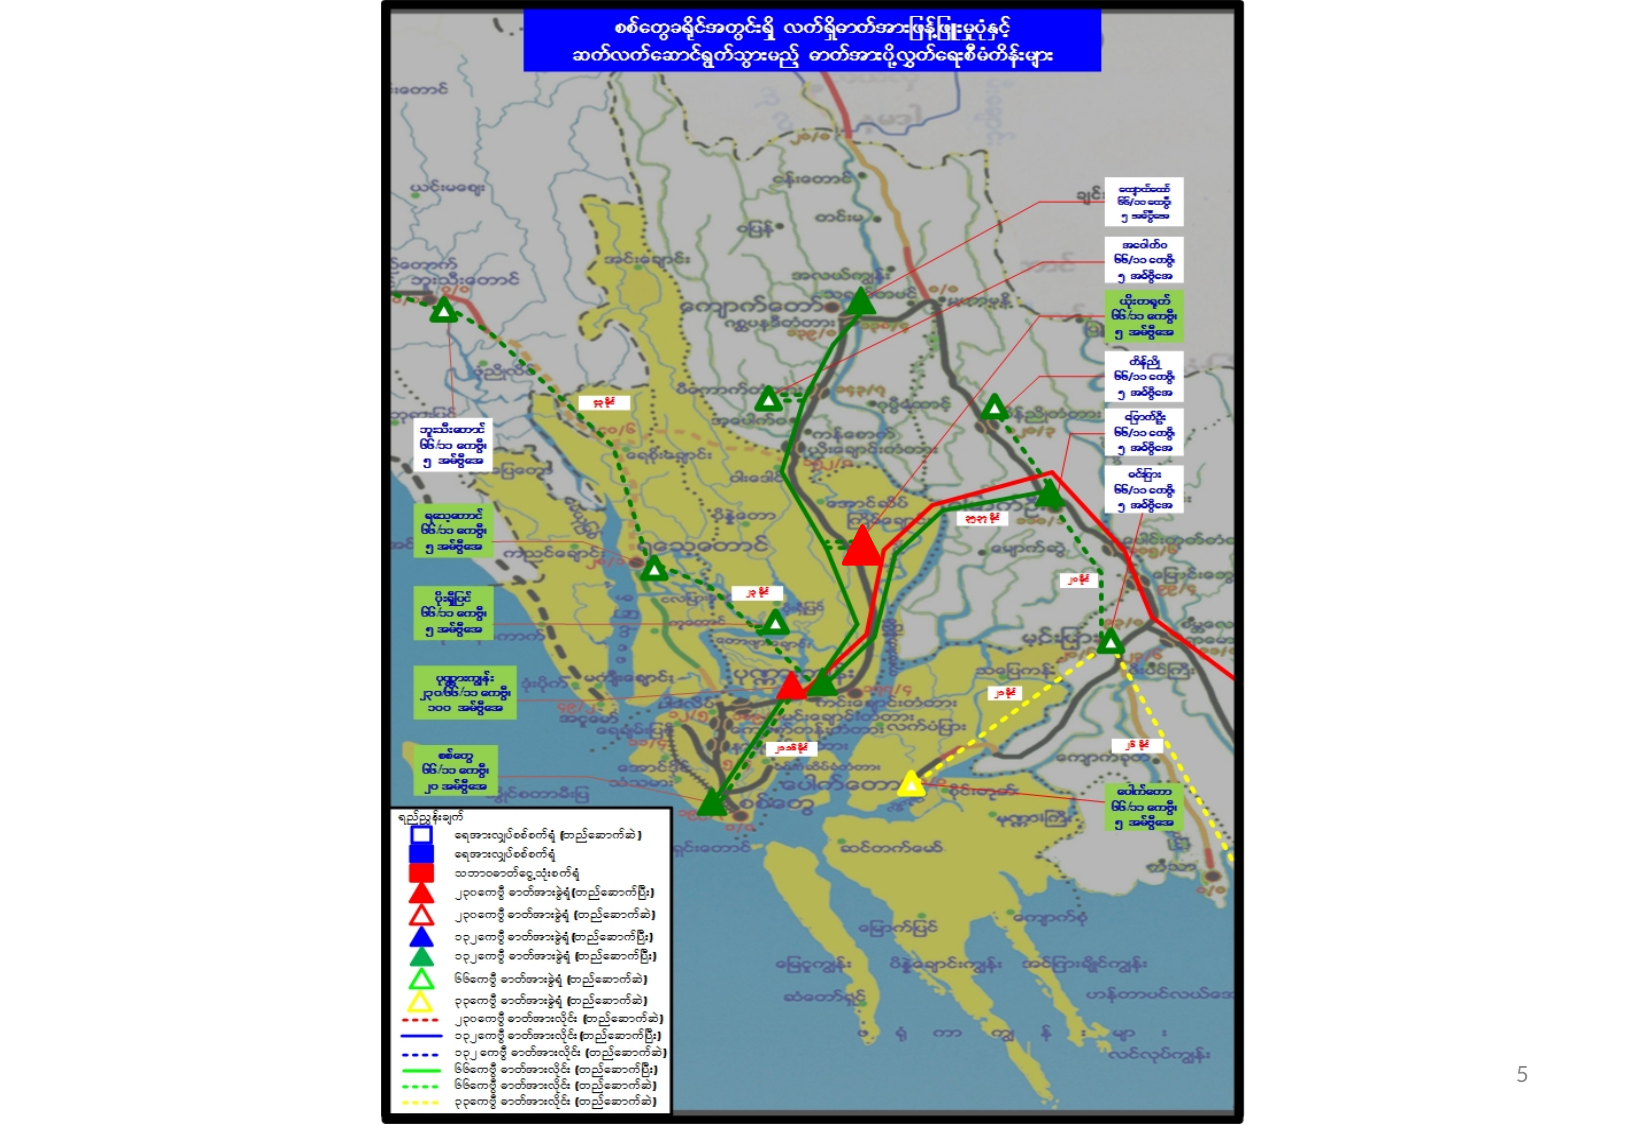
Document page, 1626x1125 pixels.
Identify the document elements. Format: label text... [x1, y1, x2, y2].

slide_number 5 [1251, 1042, 1544, 1103]
picture [379, 0, 1246, 1125]
